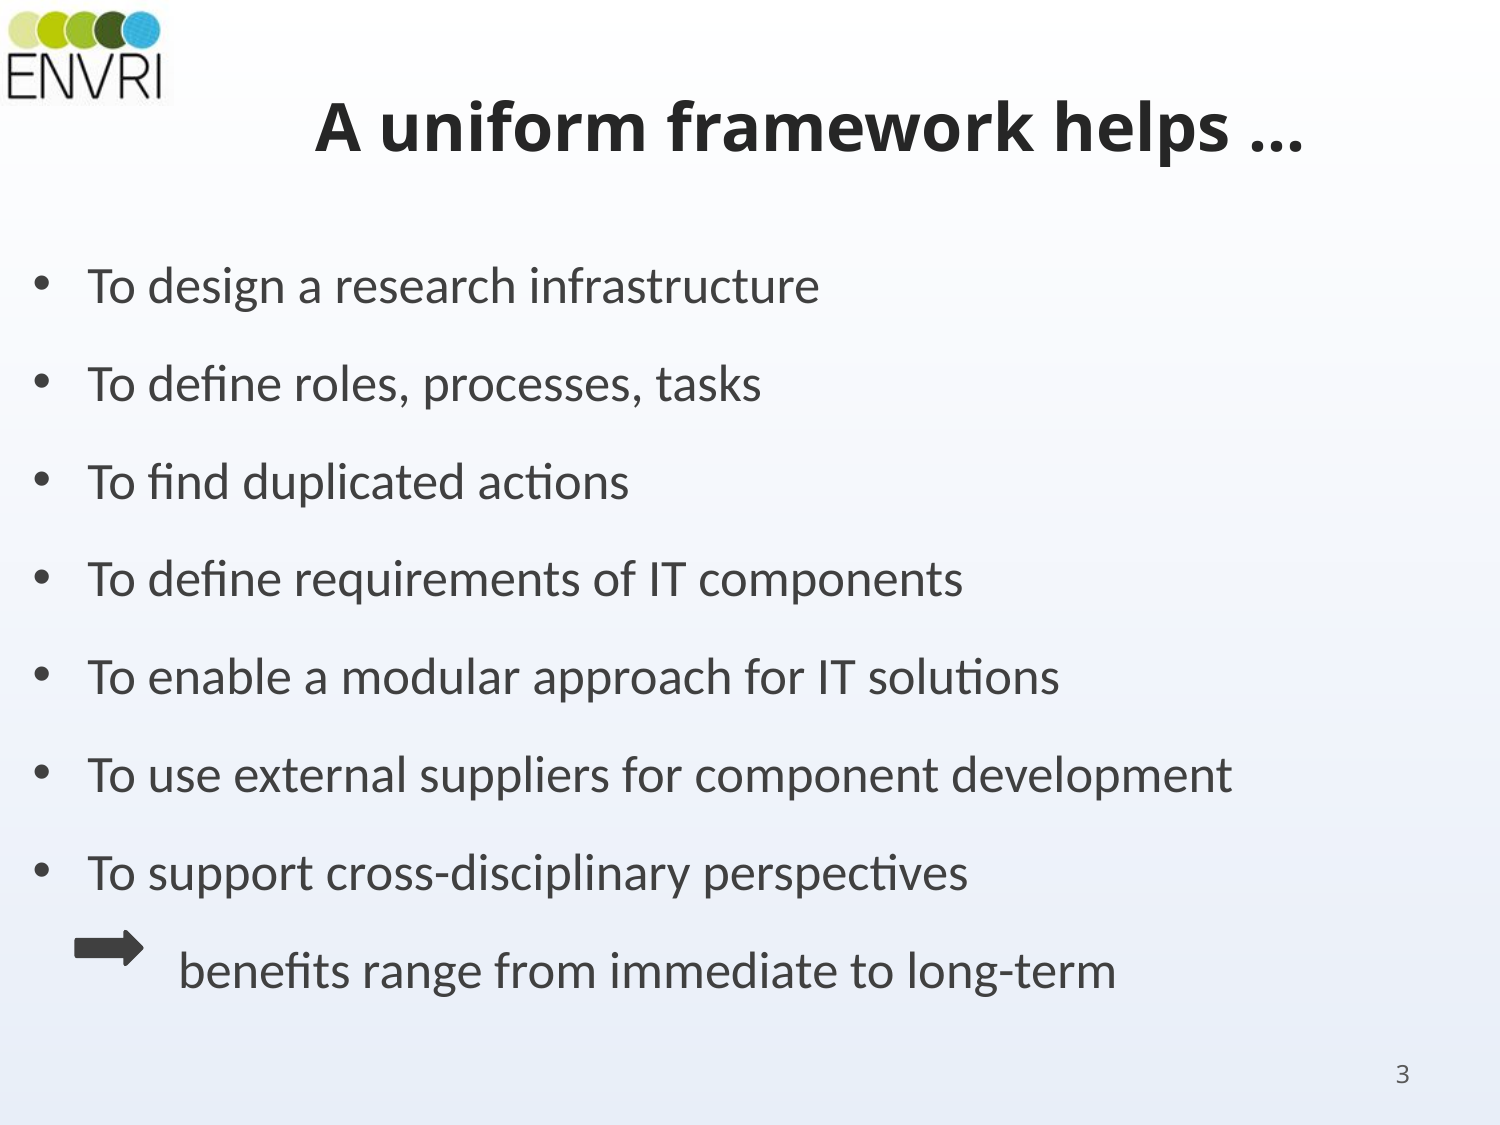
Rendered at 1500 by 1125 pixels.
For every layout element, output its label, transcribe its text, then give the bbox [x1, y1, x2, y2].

slide_number 3 [1074, 1045, 1425, 1106]
title A uniform framework helps … [135, 30, 1486, 219]
list To design a research infrastructure To define roles, processes, tasks To find duplicated actions To define requirements of IT components To enable a modular approach for IT solutions To use external suppliers for component development To support cross-disciplinary perspectives benefits range from immediate to long-term [17, 243, 1500, 1012]
text_box [74, 929, 144, 967]
picture [0, 0, 174, 106]
